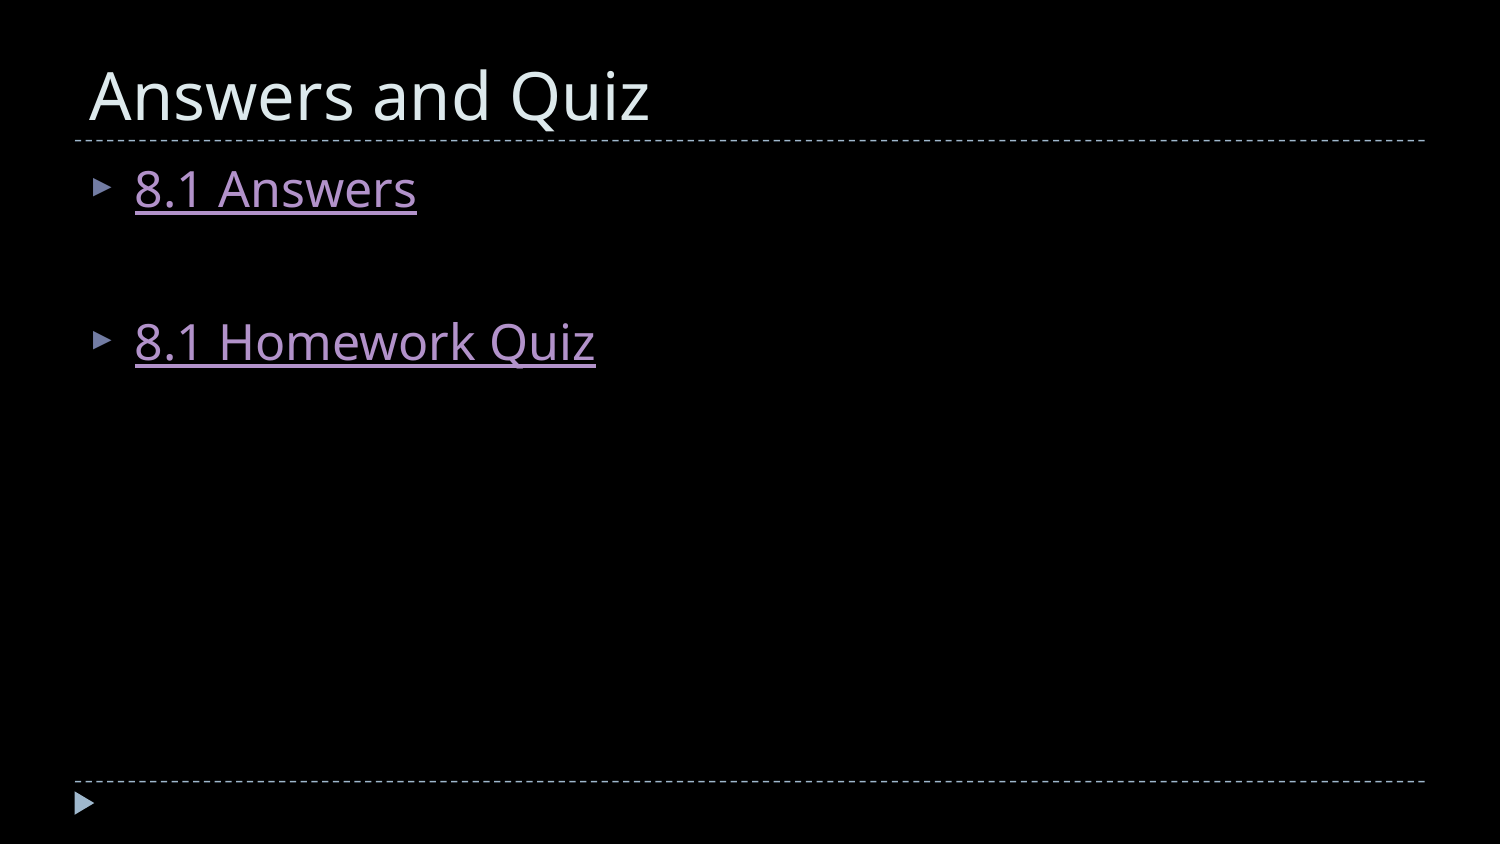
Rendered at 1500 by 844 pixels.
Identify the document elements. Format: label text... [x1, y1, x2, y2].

list 8.1 Answers 8.1 Homework Quiz [75, 150, 1425, 758]
title Answers and Quiz [75, 18, 1425, 141]
